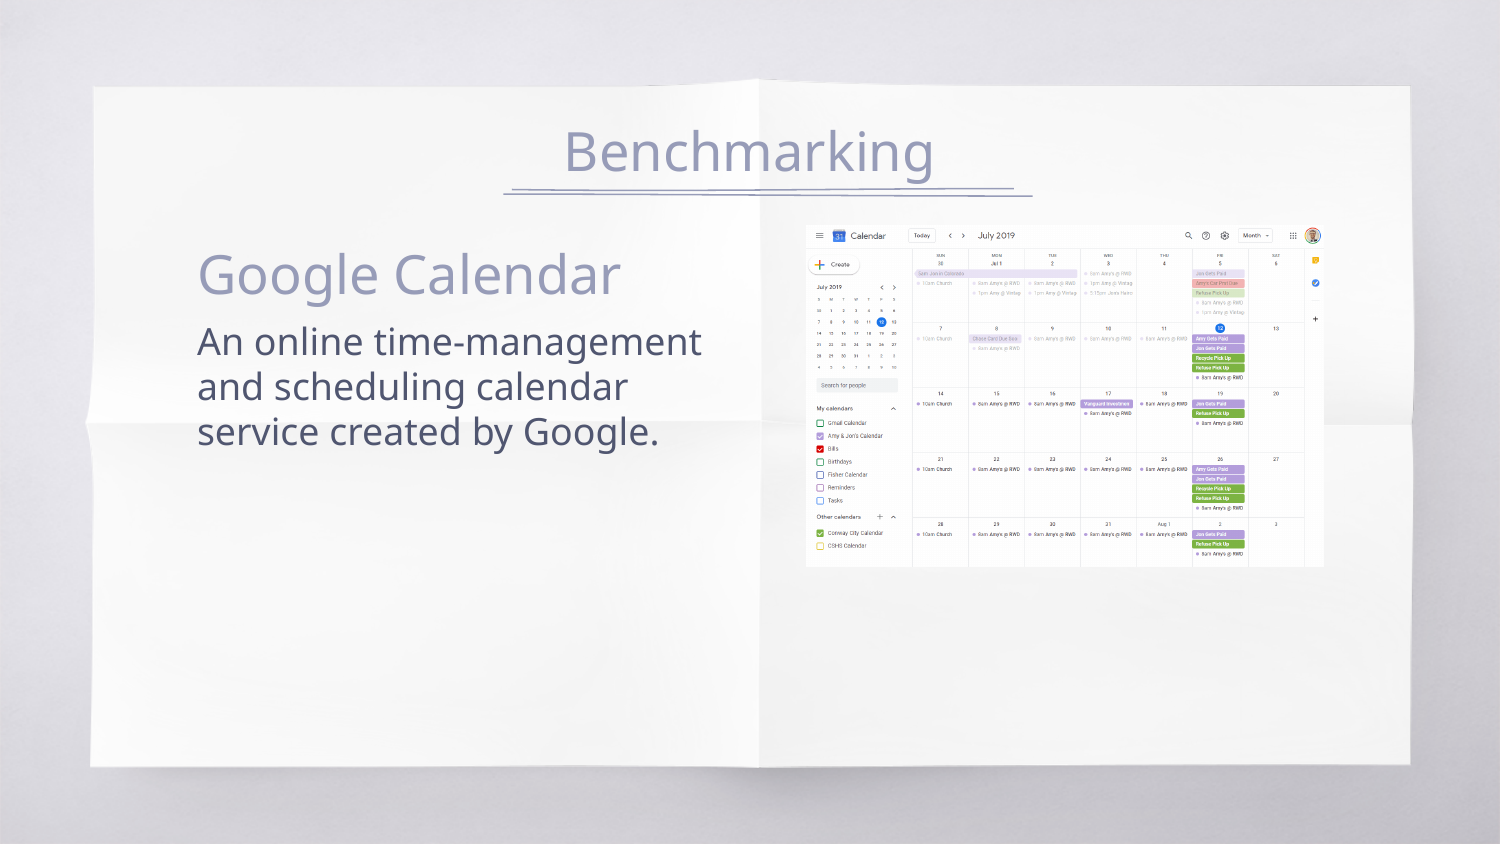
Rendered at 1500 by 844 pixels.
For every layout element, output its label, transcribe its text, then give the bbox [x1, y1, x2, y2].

list Google Calendar An online time-management and scheduling calendar service created by Google. [182, 225, 718, 732]
title Benchmarking [168, 84, 1332, 197]
picture [0, 0, 1500, 844]
